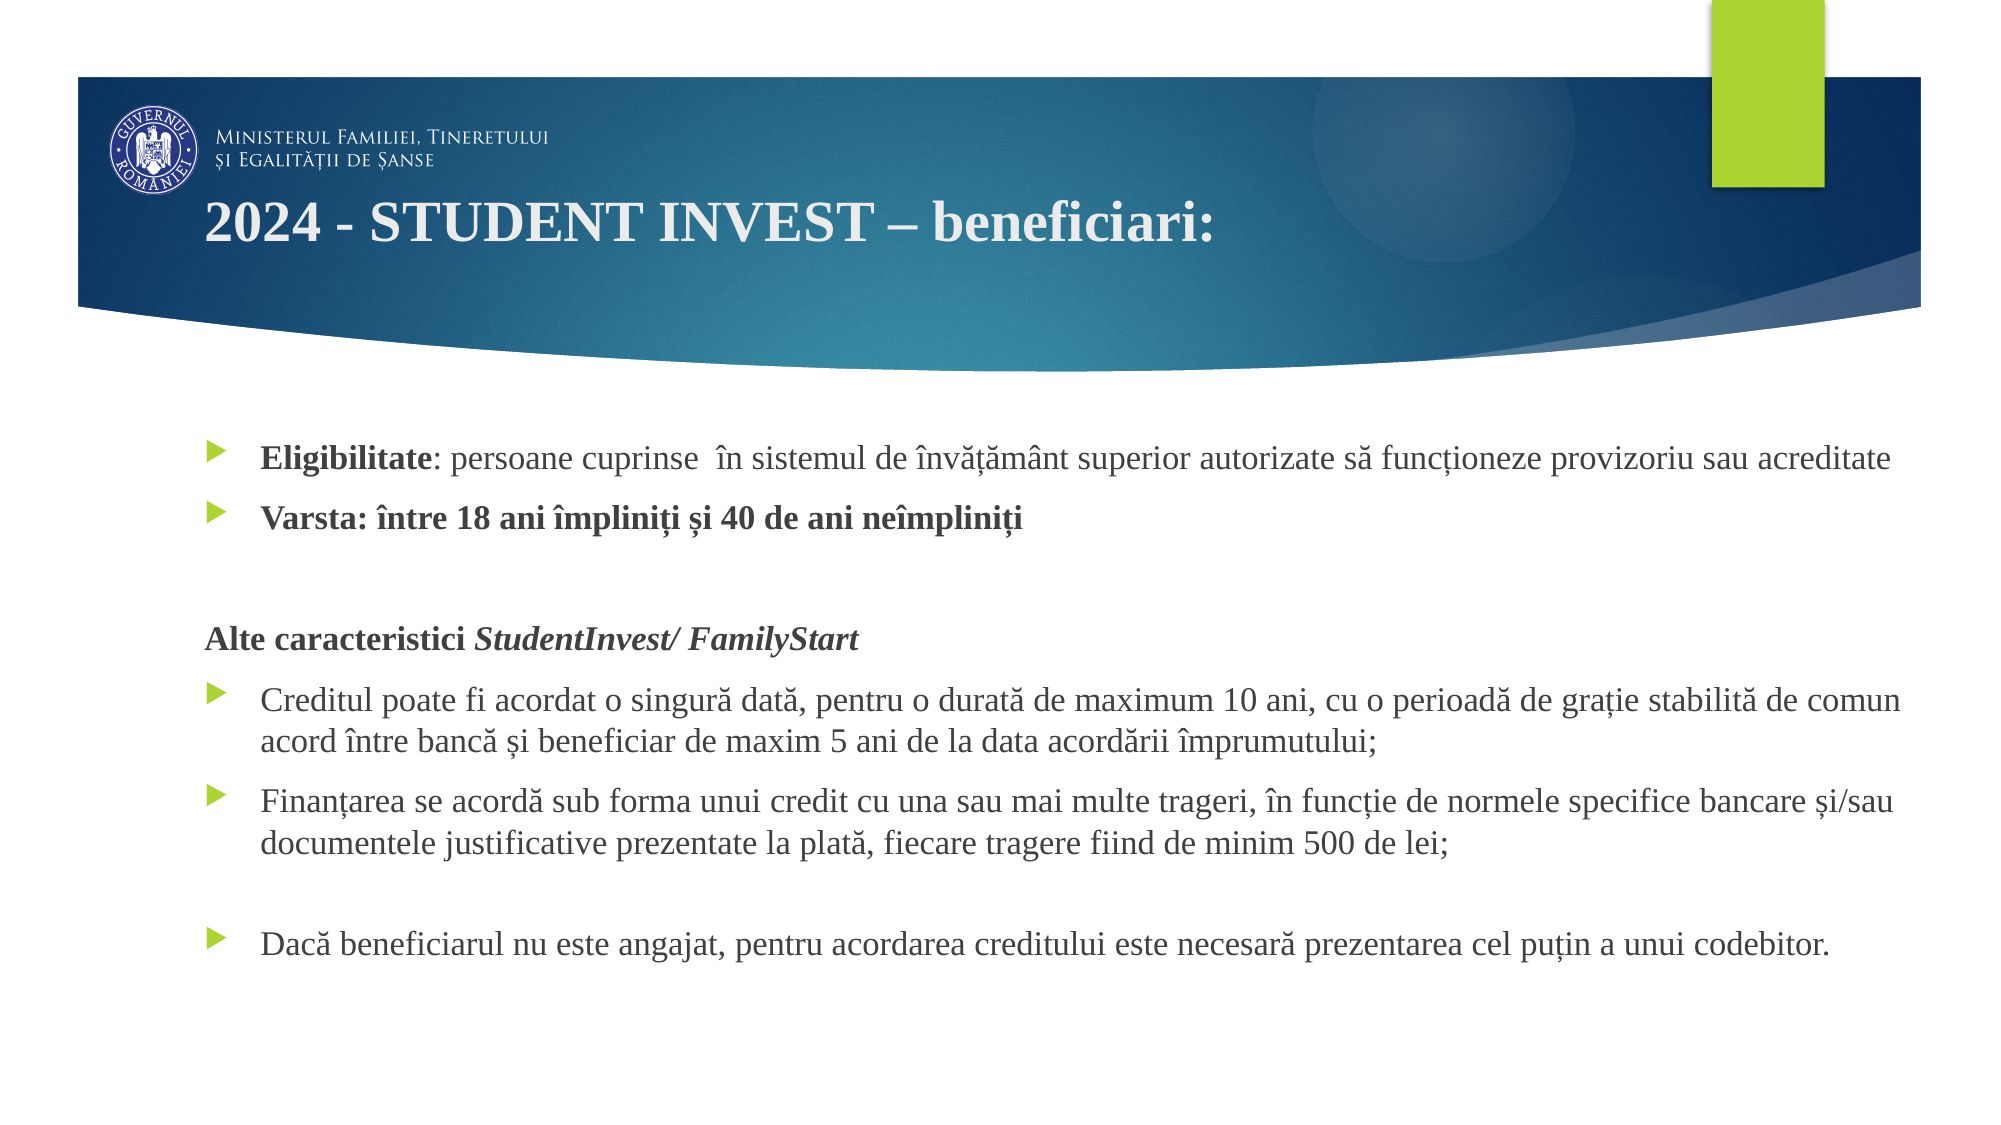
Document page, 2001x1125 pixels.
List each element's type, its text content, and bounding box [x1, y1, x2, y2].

list Eligibilitate: persoane cuprinse în sistemul de învățământ superior autorizate să funcționeze provizoriu sau acreditate Varsta: între 18 ani împliniți și 40 de ani neîmpliniți Alte caracteristici StudentInvest/ FamilyStart Creditul poate fi acordat o singură dată, pentru o durată de maximum 10 ani, cu o perioadă de grație stabilită de comun acord între bancă și beneficiar de maxim 5 ani de la data acordării împrumutului; Finanțarea se acordă sub forma unui credit cu una sau mai multe trageri, în funcție de normele specifice bancare și/sau documentele justificative prezentate la plată, fiecare tragere fiind de minim 500 de lei; Dacă beneficiarul nu este angajat, pentru acordarea creditului este necesară prezentarea cel puțin a unui codebitor. [189, 427, 1923, 988]
picture [109, 105, 548, 195]
title 2024 - STUDENT INVEST – beneficiari: [189, 159, 1627, 276]
